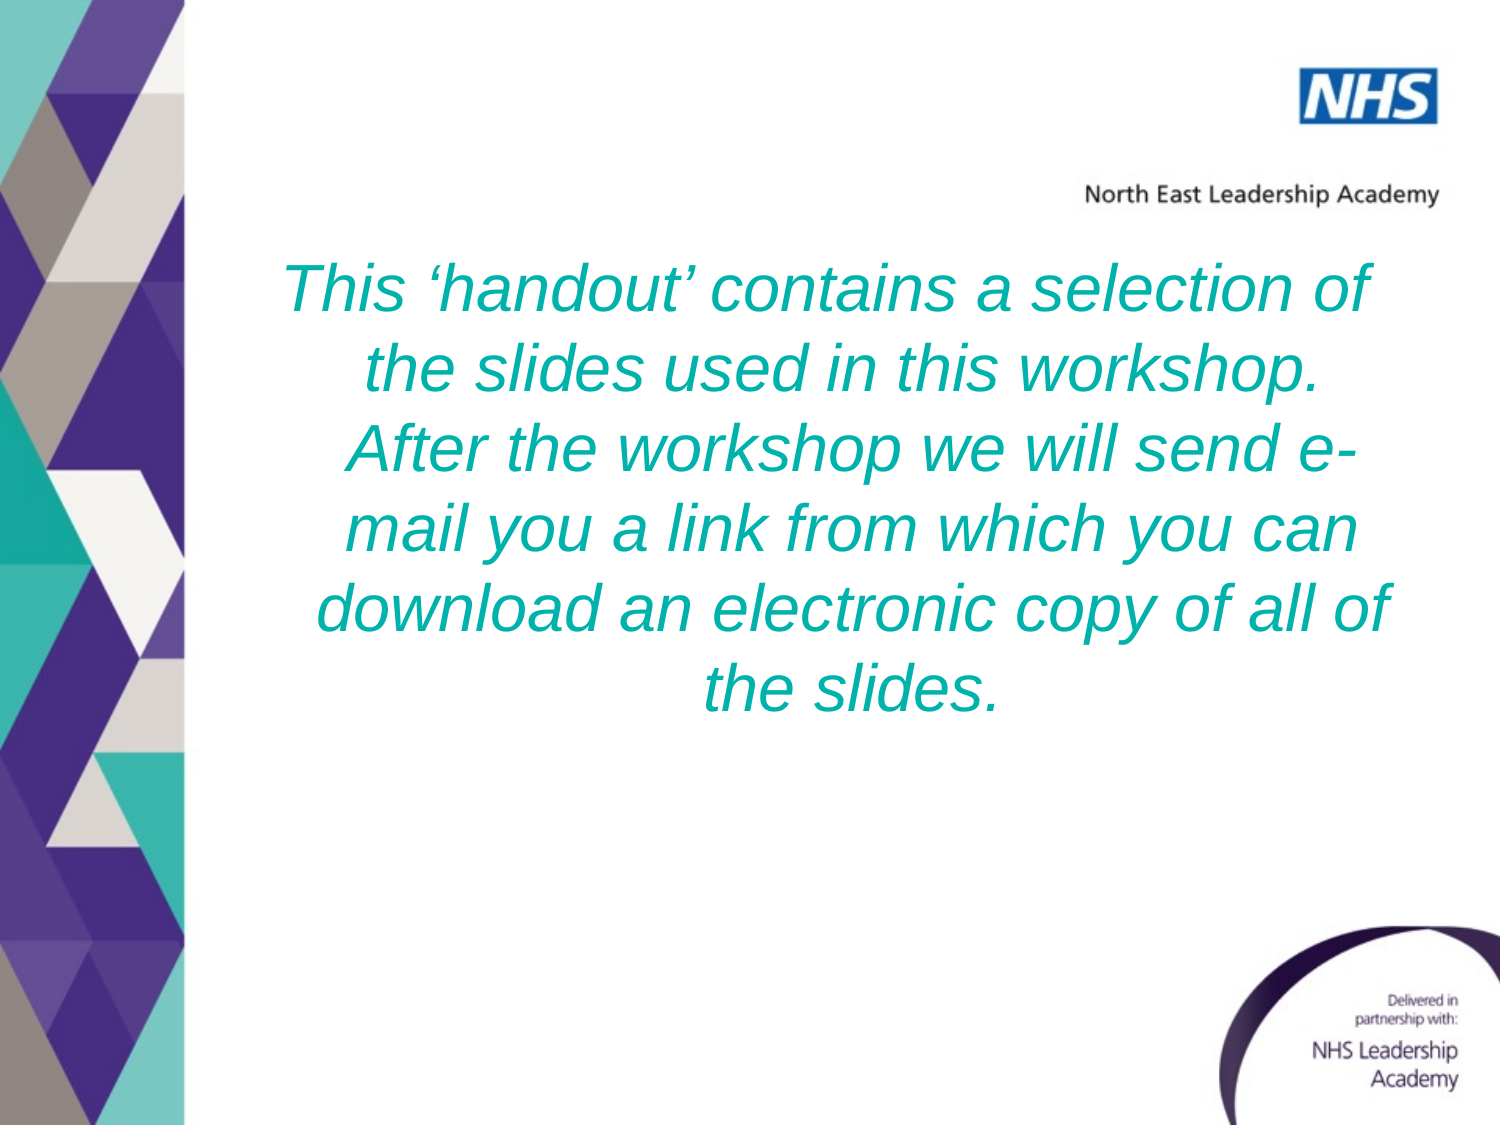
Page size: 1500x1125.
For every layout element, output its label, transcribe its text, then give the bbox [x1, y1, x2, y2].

list This ‘handout’ contains a selection of the slides used in this workshop. After the workshop we will send e-mail you a link from which you can download an electronic copy of all of the slides. [225, 237, 1425, 900]
picture [0, 0, 1500, 1125]
